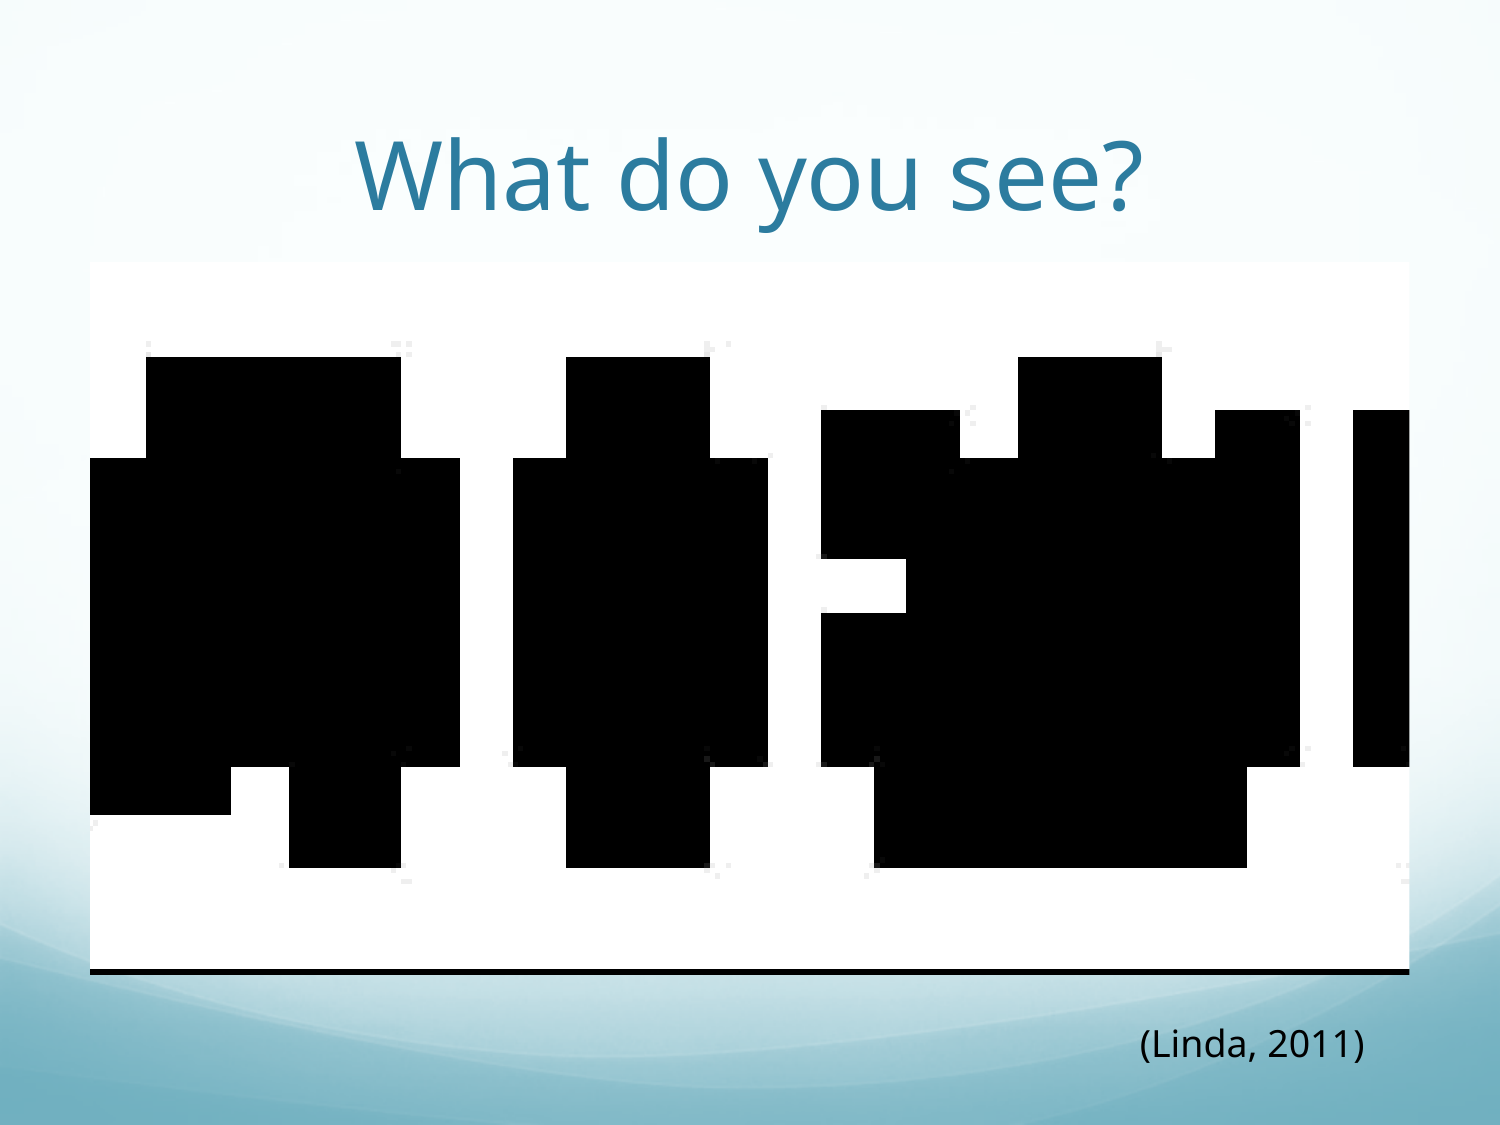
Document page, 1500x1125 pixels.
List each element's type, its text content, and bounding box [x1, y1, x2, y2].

text_box (Linda, 2011) [1125, 1012, 1450, 1073]
title What do you see? [90, 17, 1410, 237]
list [89, 261, 1410, 976]
